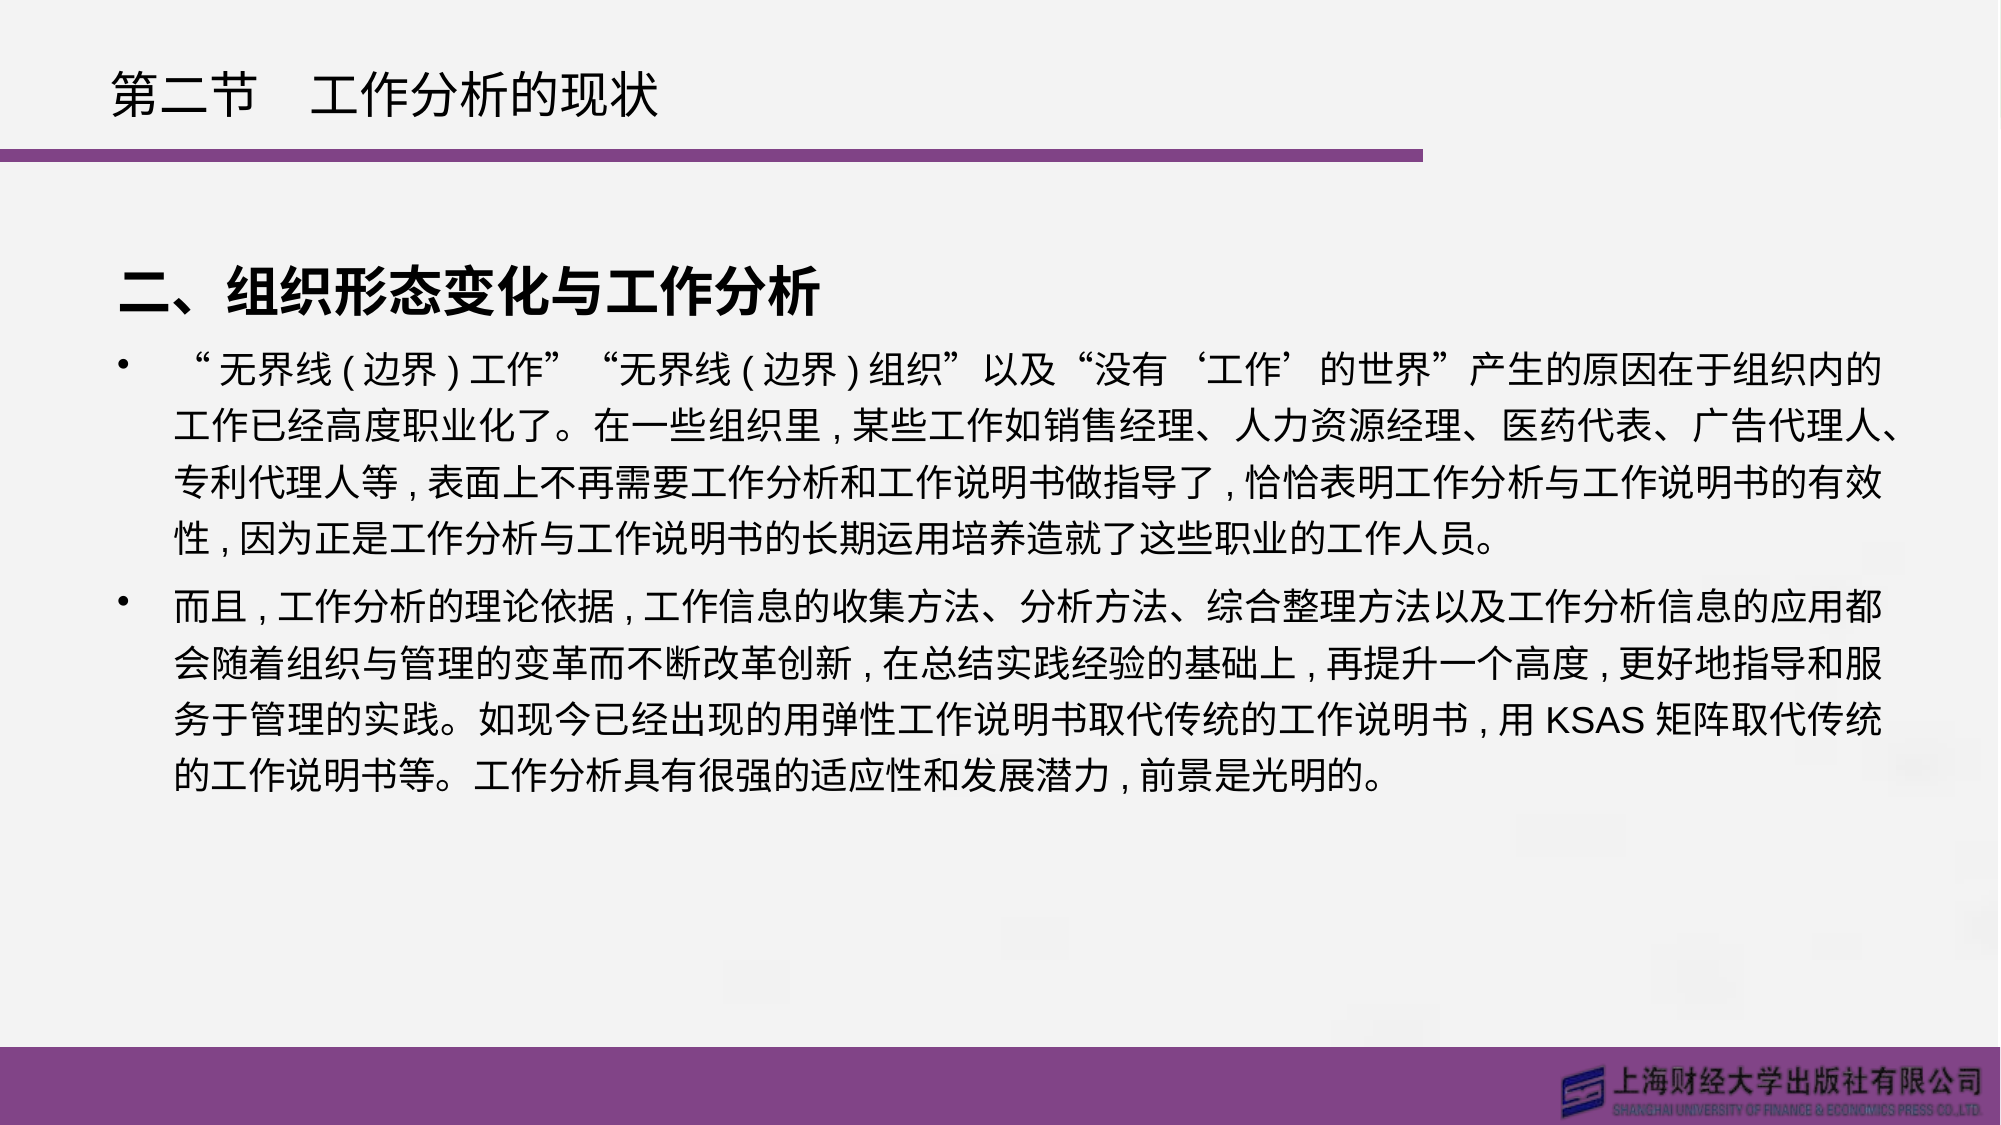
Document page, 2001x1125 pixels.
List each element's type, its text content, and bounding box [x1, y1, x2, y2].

title 第二节 工作分析的现状 [94, 42, 1451, 146]
picture [0, 0, 2001, 1125]
list 二、组织形态变化与工作分析 “无界线(边界)工作”“无界线(边界)组织”以及“没有‘工作’的世界”产生的原因在于组织内的工作已经高度职业化了。在一些组织里,某些工作如销售经理、人力资源经理、医药代表、广告代理人、专利代理人等,表面上不再需要工作分析和工作说明书做指导了,恰恰表明工作分析与工作说明书的有效性,因为正是工作分析与工作说明书的长期运用培养造就了这些职业的工作人员。 而且,工作分析的理论依据,工作信息的收集方法、分析方法、综合整理方法以及工作分析信息的应用都会随着组织与管理的变革而不断改革创新,在总结实践经验的基础上,再提升一个高度,更好地指导和服务于管理的实践。如现今已经出现的用弹性工作说明书取代传统的工作说明书,用KSAS矩阵取代传统的工作说明书等。工作分析具有很强的适应性和发展潜力,前景是光明的。 [102, 233, 1898, 1032]
